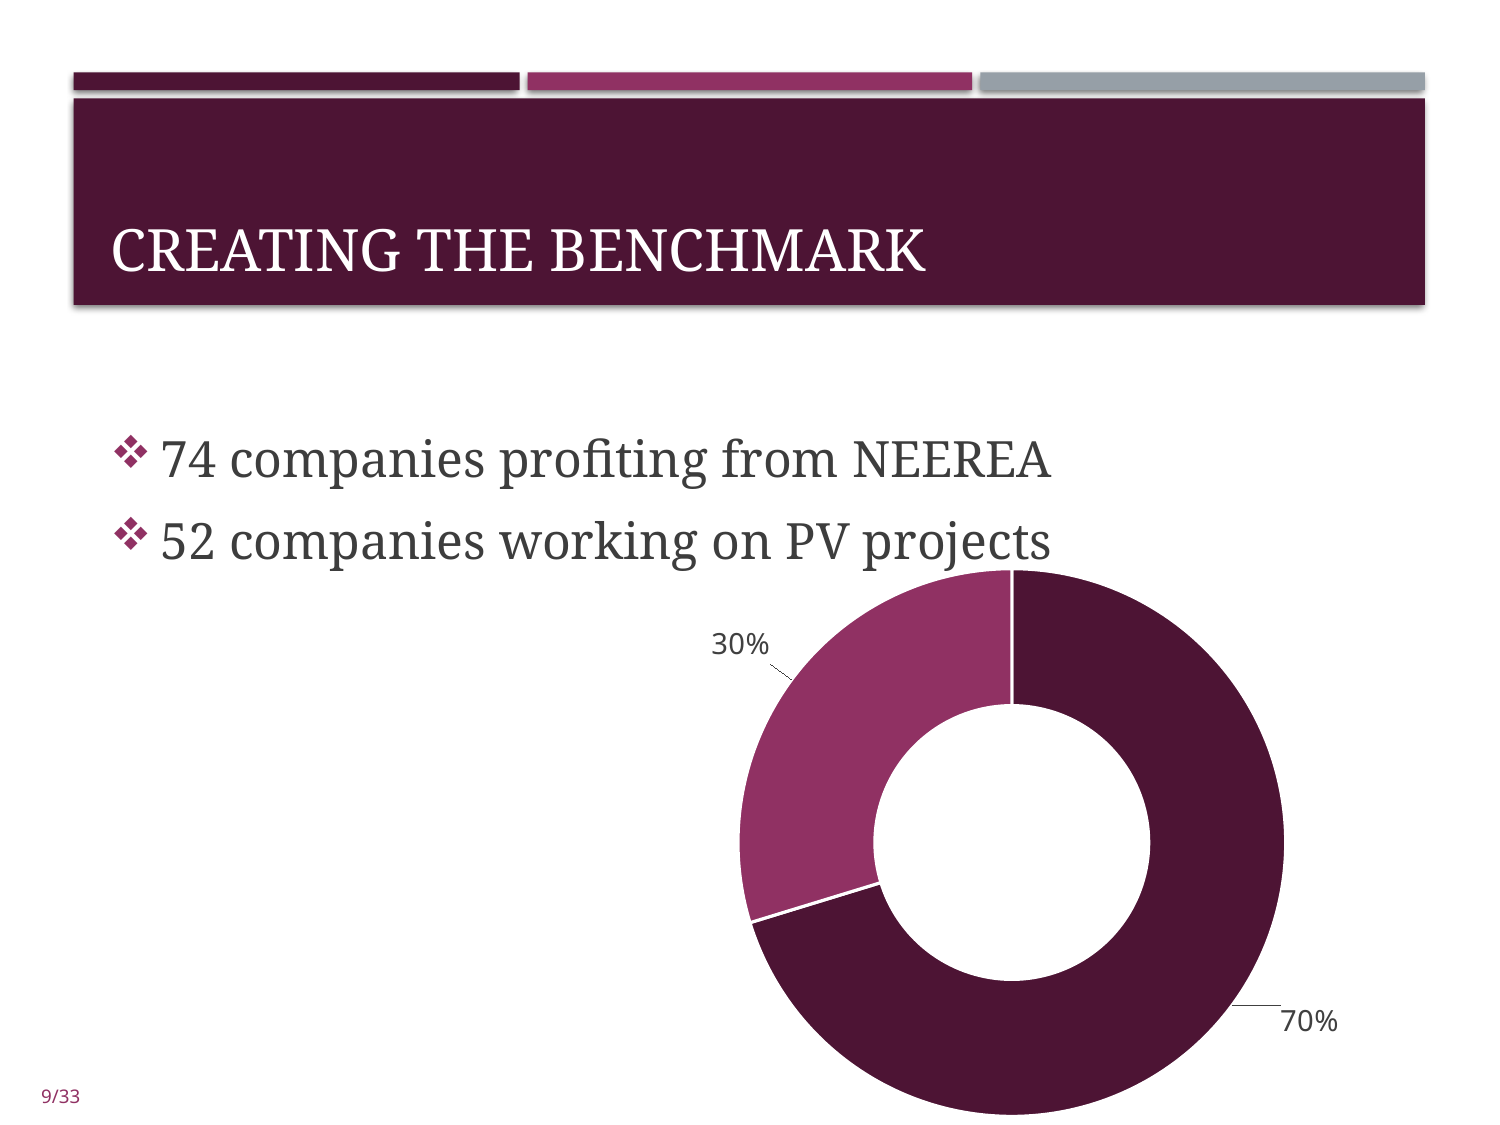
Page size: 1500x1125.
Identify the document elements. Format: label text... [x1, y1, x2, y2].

slide_number 9/33 [0, 1068, 96, 1125]
chart [523, 556, 1500, 1125]
title Creating the benchmark [95, 112, 1406, 291]
list 74 companies profiting from NEEREA 52 companies working on PV projects [95, 365, 1406, 962]
